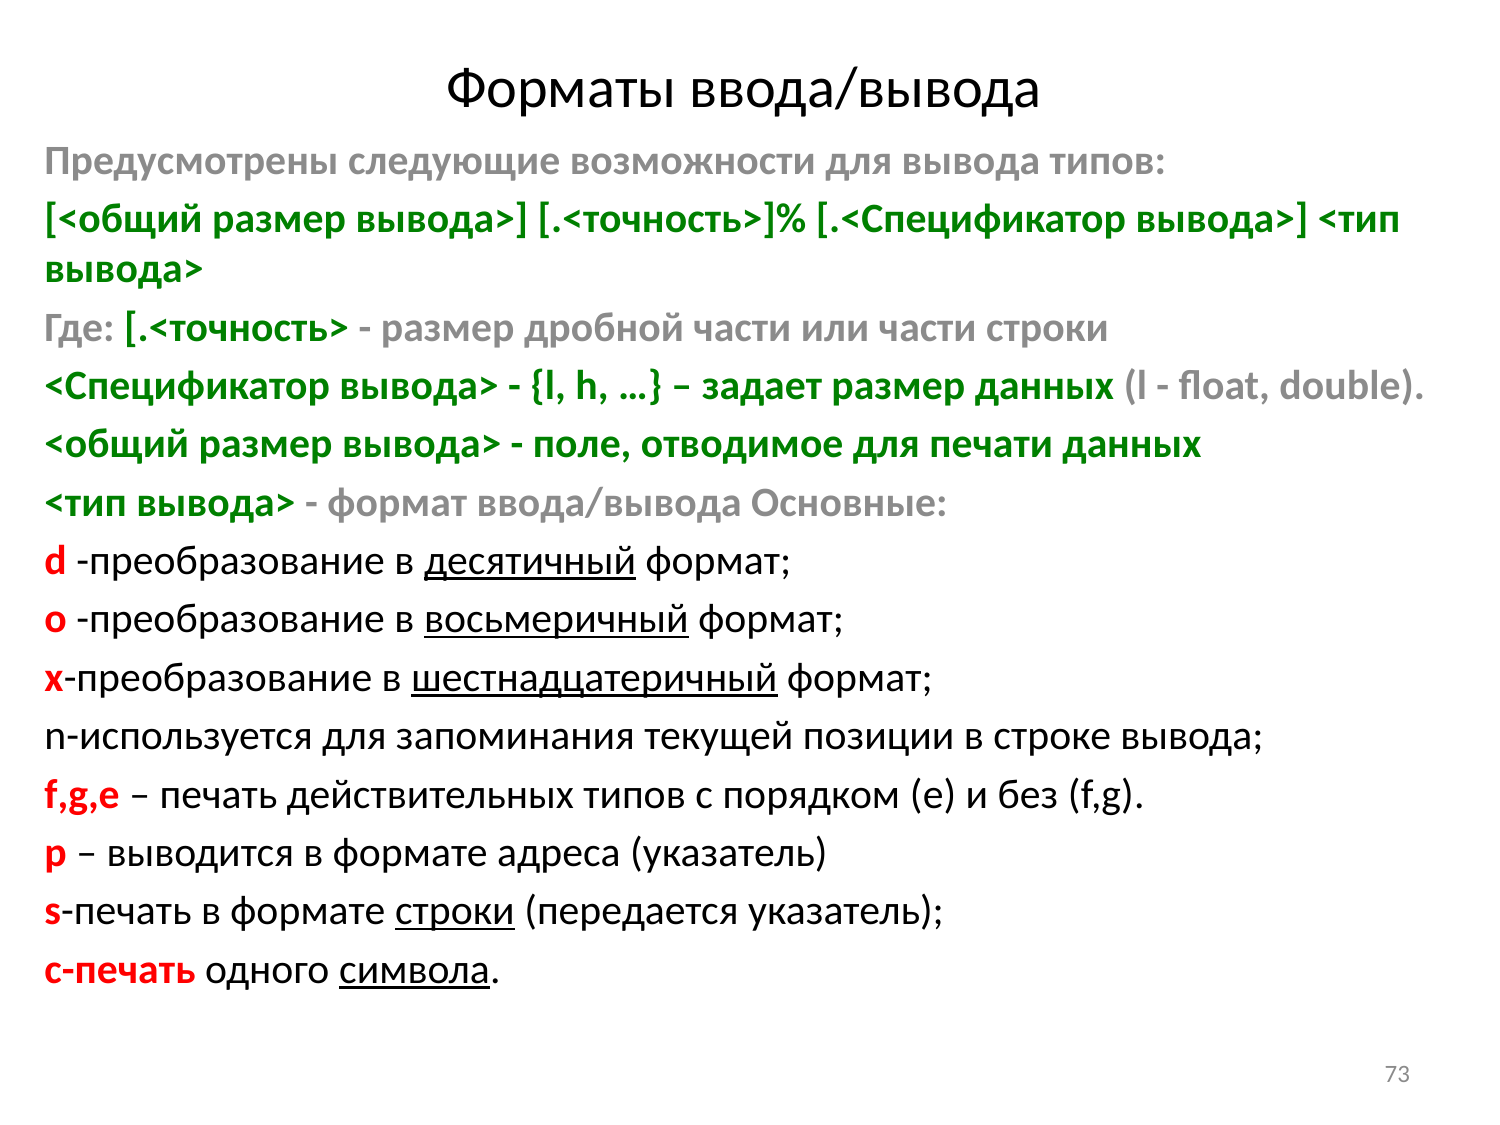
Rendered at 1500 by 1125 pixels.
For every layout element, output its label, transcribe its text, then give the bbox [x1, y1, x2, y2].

title Форматы ввода/вывода [206, 19, 1282, 125]
slide_number 73 [1074, 1042, 1425, 1103]
text_box Предусмотрены следующие возможности для вывода типов: [<общий размер вывода>] [.<точность>]% [.<Спецификатор вывода>] <тип вывода> Где: [.<точность> - размер дробной части или части строки <Спецификатор вывода> - {l, h, …} – задает размер данных (l - float, double). <общий размер вывода> - поле, отводимое для печати данных <тип вывода> - формат ввода/вывода Основные: d -преобразование в десятичный формат; о -преобразование в восьмеричный формат; x-преобразование в шестнадцатеричный формат; n-используется для запоминания текущей позиции в строке вывода; f,g,е – печать действительных типов с порядком (e) и без (f,g). p – выводится в формате адреса (указатель) s-печать в формате строки (передается указатель); с-печать одного символа. [29, 125, 1453, 1047]
